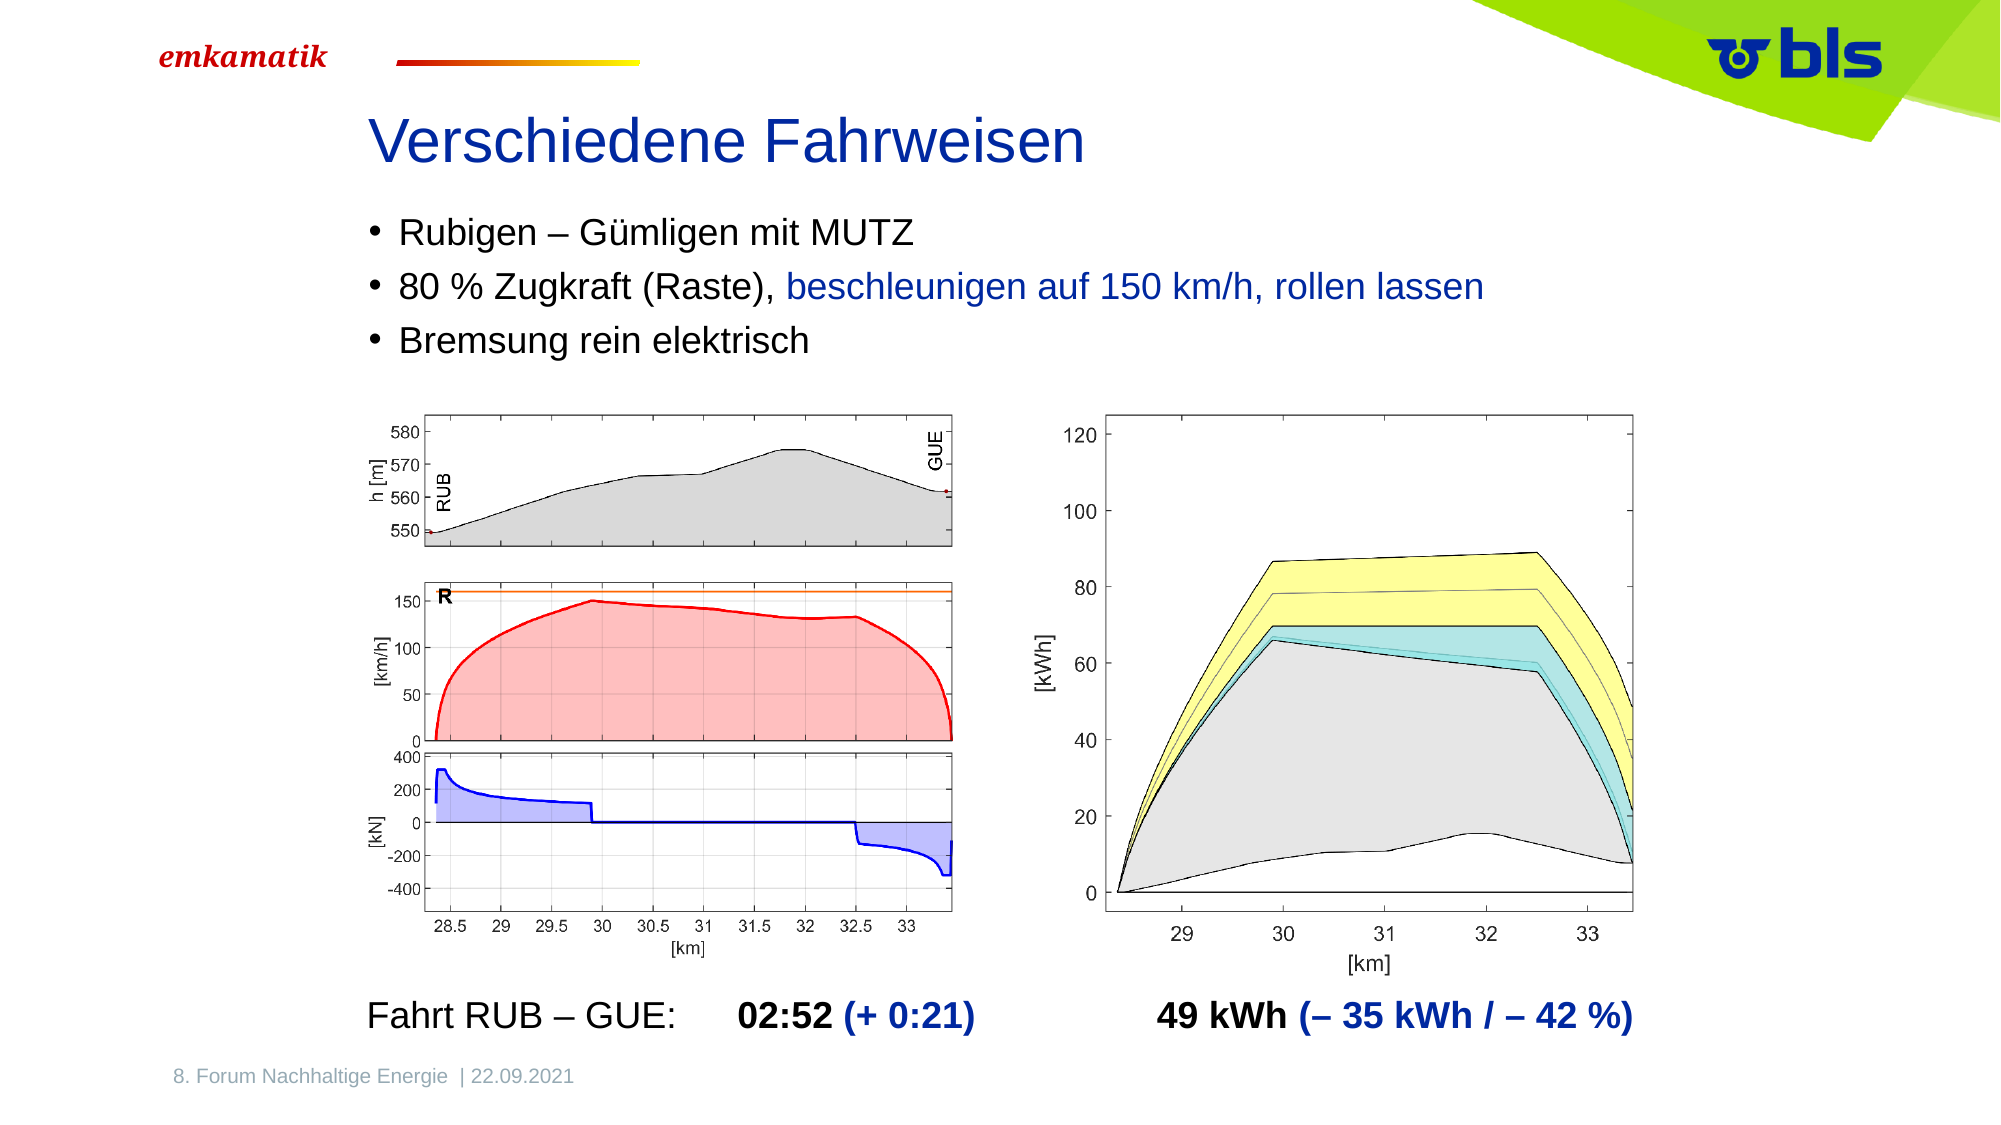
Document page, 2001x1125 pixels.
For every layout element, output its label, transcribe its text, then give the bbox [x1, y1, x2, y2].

picture [1017, 369, 1697, 978]
picture [1472, 0, 2001, 142]
text_box Fahrt RUB – GUE: [351, 983, 590, 1044]
text_box 49 kWh (– 35 kWh / – 42 %) [1065, 983, 1649, 1044]
title Verschiedene Fahrweisen [368, 100, 1556, 185]
footer 8. Forum Nachhaltige Energie | 22.09.2021 [173, 1062, 807, 1091]
picture [336, 369, 1016, 978]
list Rubigen – Gümligen mit MUTZ 80 % Zugkraft (Raste), beschleunigen auf 150 km/h, rollen lassen Bremsung rein elektrisch [368, 208, 1632, 1035]
text_box 02:52 (+ 0:21) [590, 983, 991, 1044]
